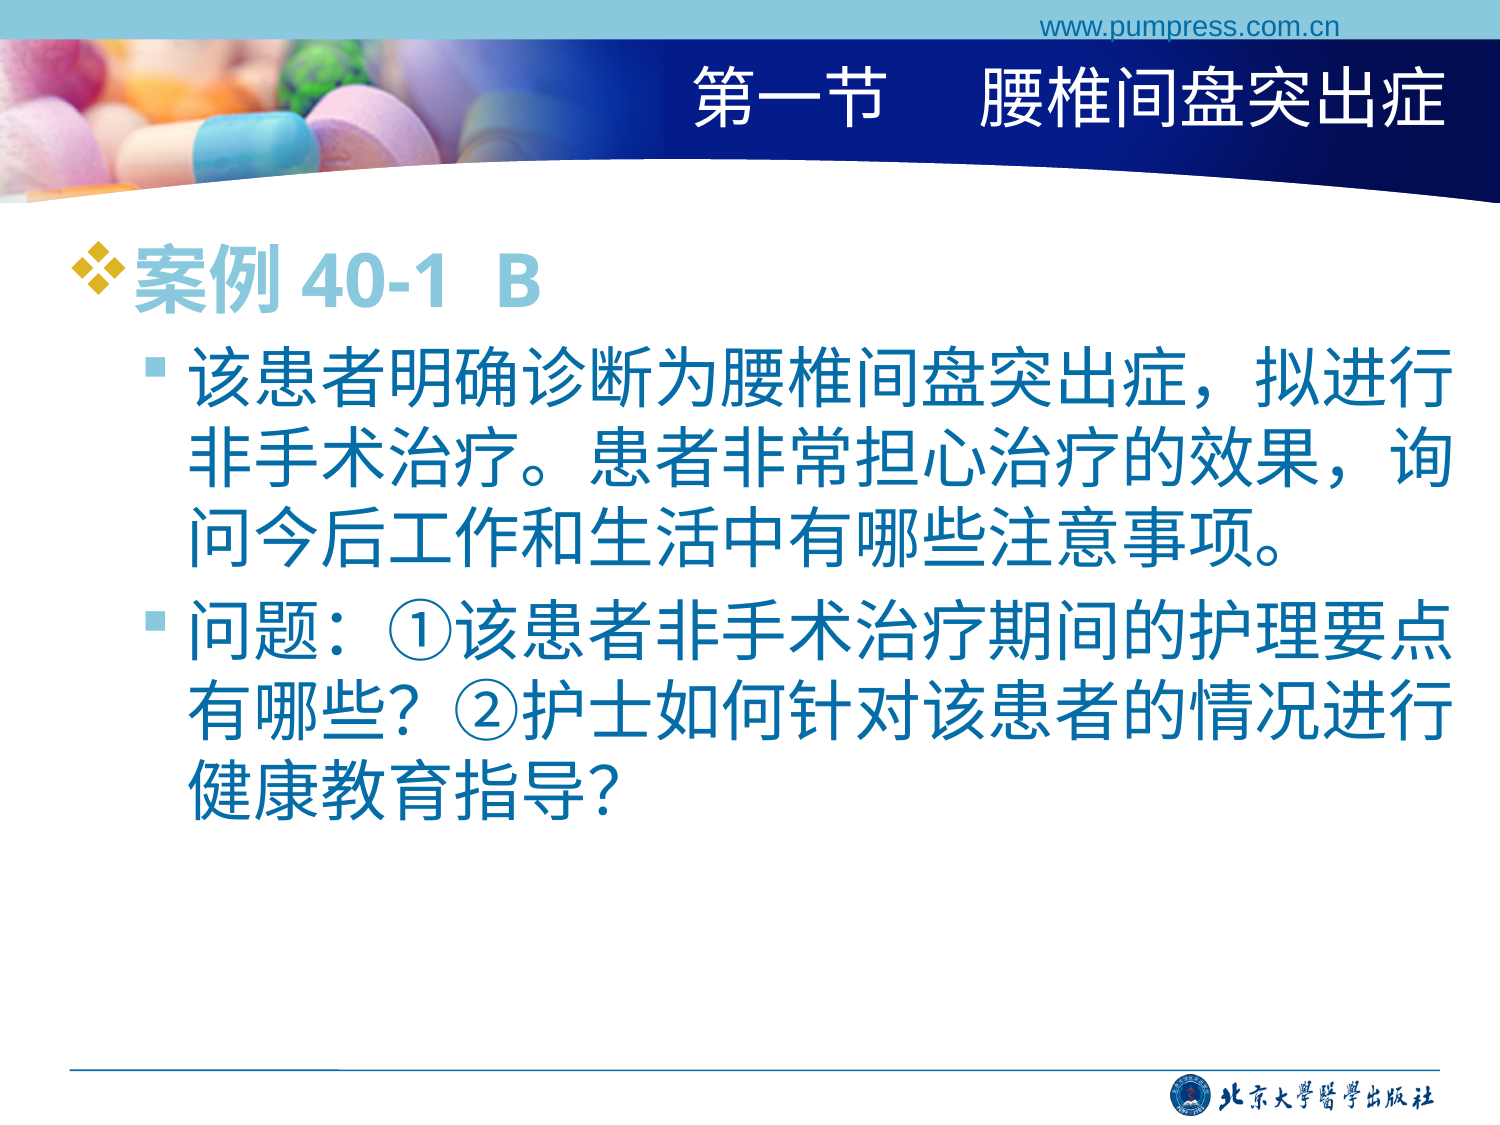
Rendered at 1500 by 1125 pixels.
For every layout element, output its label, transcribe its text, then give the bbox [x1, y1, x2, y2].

slide_number www.pumpress.com.cn [1025, 0, 1463, 38]
picture [1170, 1074, 1436, 1118]
list 案例40-1 B 该患者明确诊断为腰椎间盘突出症，拟进行非手术治疗。患者非常担心治疗的效果，询问今后工作和生活中有哪些注意事项。 问题：①该患者非手术治疗期间的护理要点有哪些？②护士如何针对该患者的情况进行健康教育指导？ [49, 224, 1500, 1026]
picture [0, 40, 1500, 203]
title 第一节 腰椎间盘突出症 [137, 49, 1463, 143]
